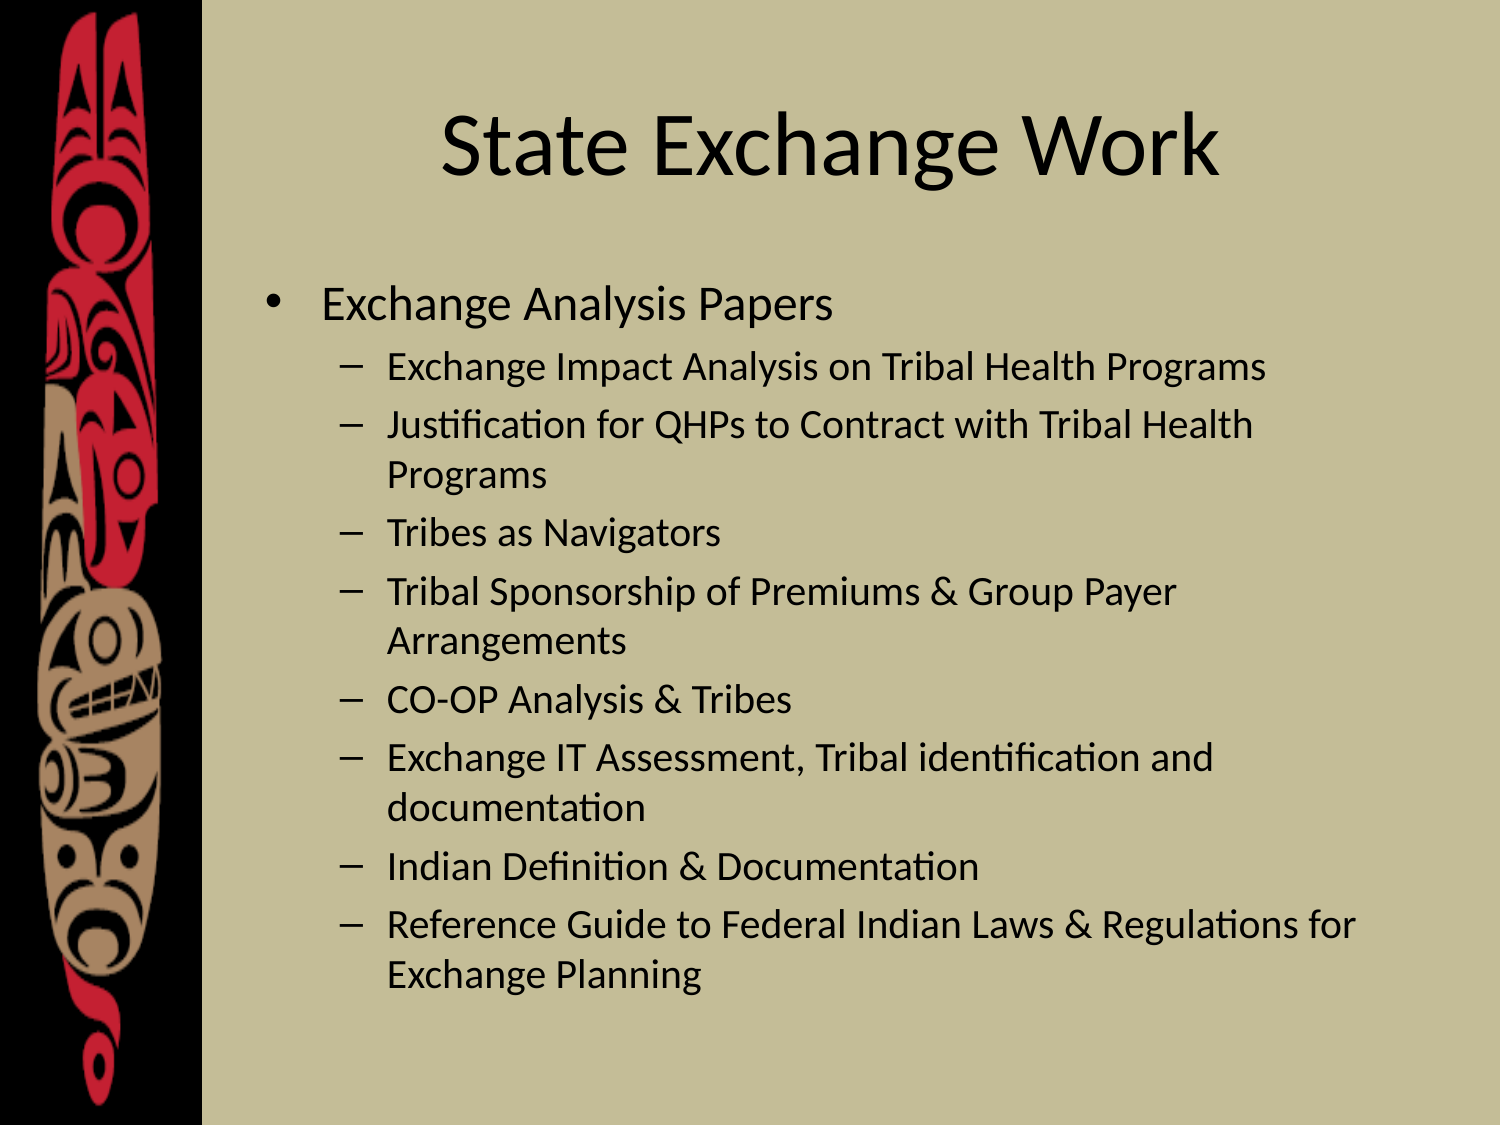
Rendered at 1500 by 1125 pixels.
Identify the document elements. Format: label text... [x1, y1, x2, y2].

list Exchange Analysis Papers Exchange Impact Analysis on Tribal Health Programs Justification for QHPs to Contract with Tribal Health Programs Tribes as Navigators Tribal Sponsorship of Premiums & Group Payer Arrangements CO-OP Analysis & Tribes Exchange IT Assessment, Tribal identification and documentation Indian Definition & Documentation Reference Guide to Federal Indian Laws & Regulations for Exchange Planning [249, 262, 1425, 1005]
title State Exchange Work [237, 45, 1425, 233]
picture [0, 0, 202, 1125]
